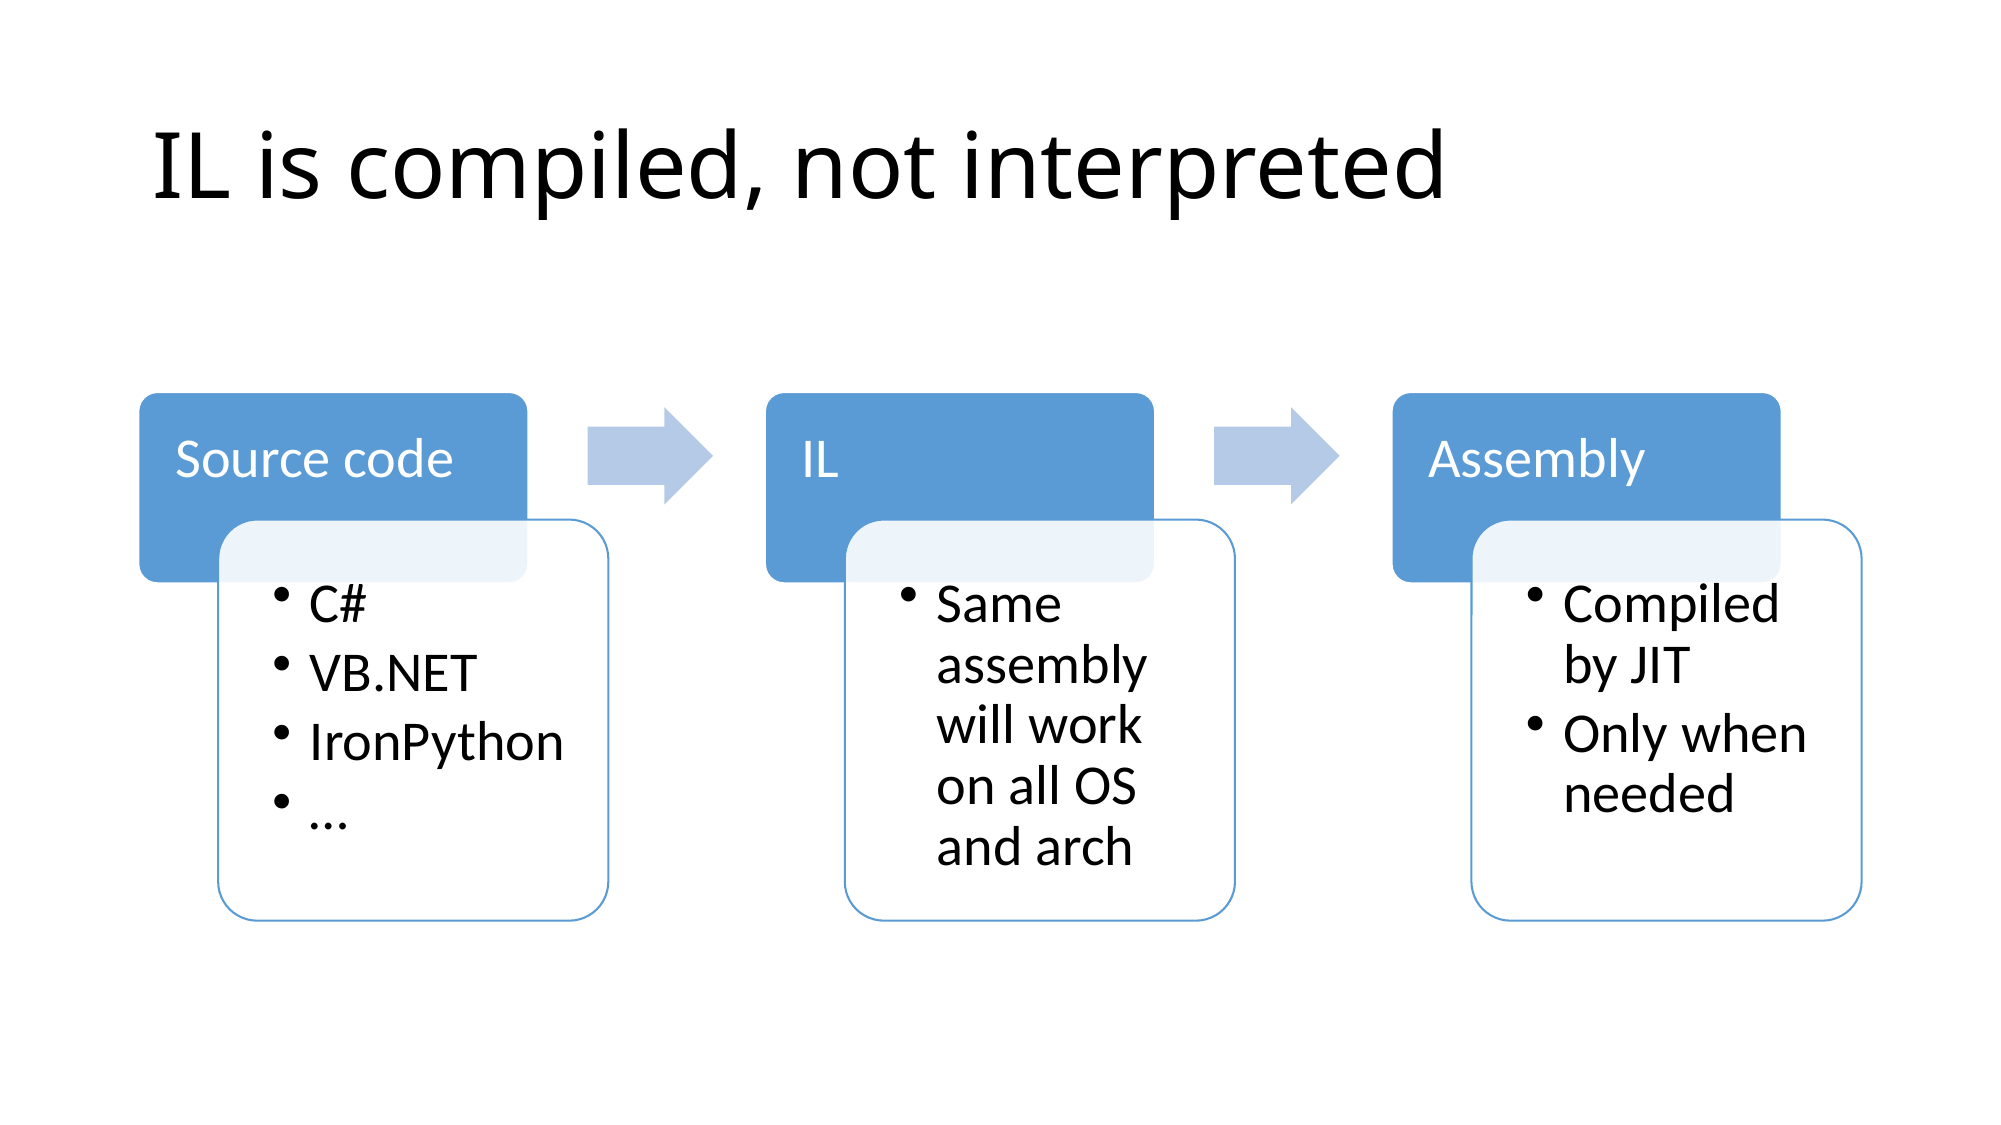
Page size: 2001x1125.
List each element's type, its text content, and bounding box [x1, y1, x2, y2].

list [137, 299, 1863, 1014]
title IL is compiled, not interpreted [137, 59, 1863, 278]
